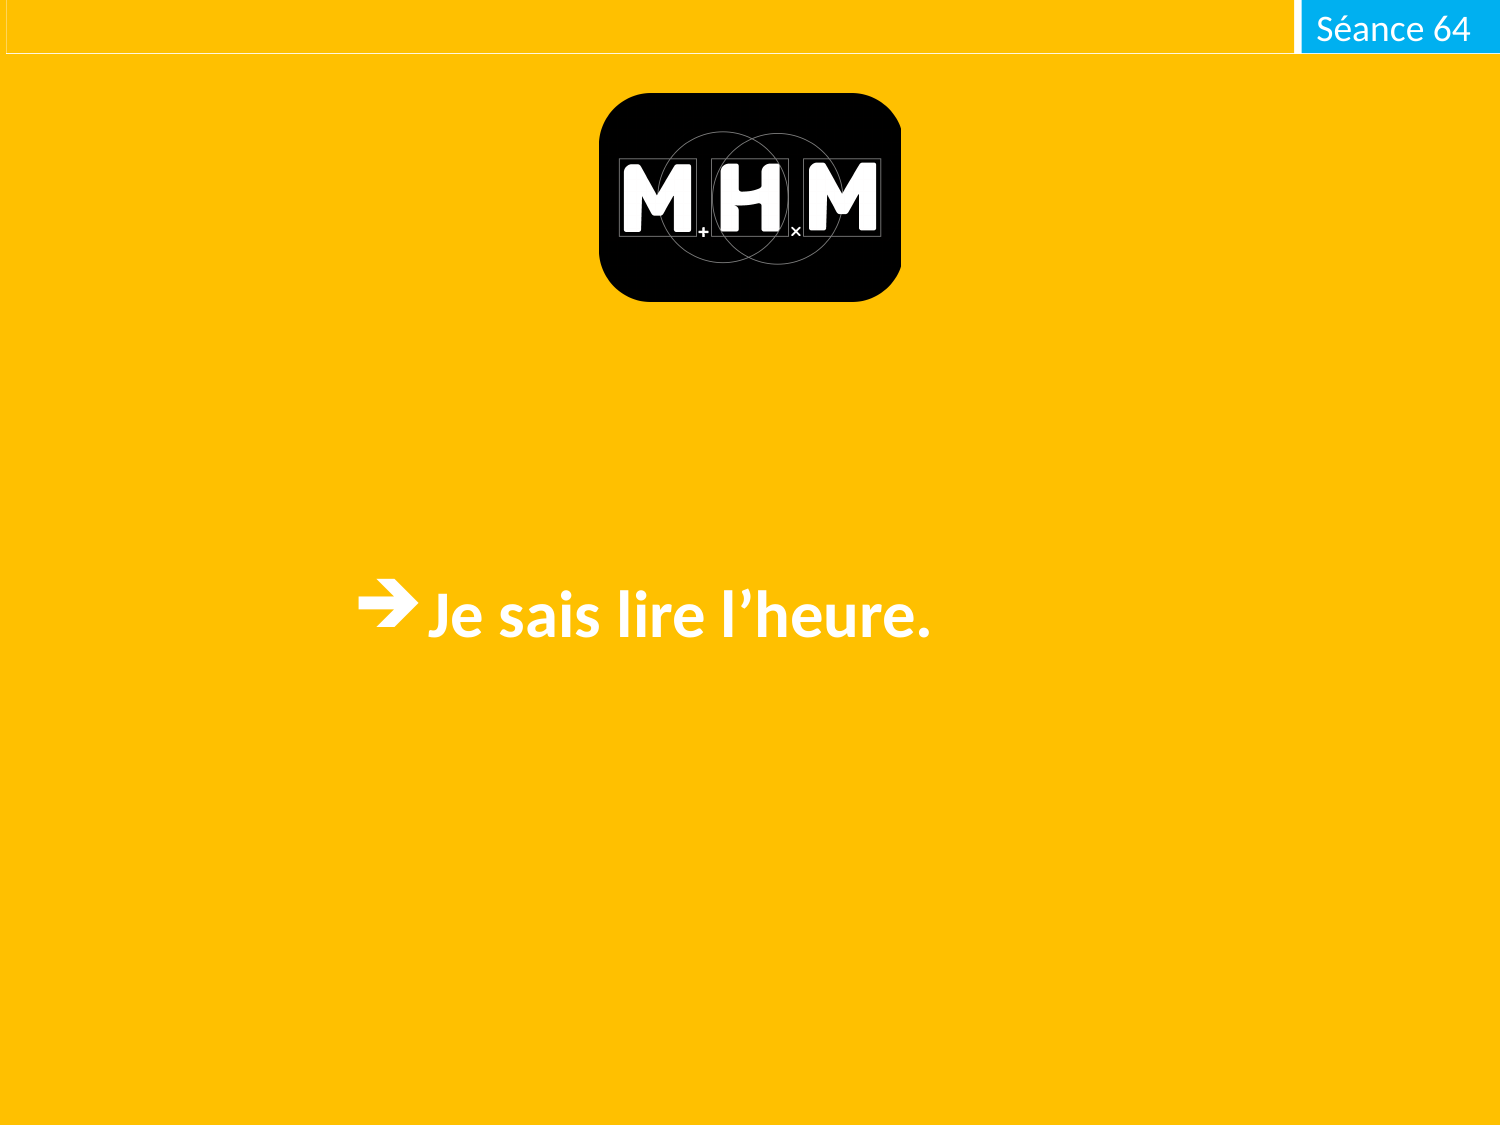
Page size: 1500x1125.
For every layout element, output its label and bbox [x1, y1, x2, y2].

text_box [0, 54, 1500, 1125]
